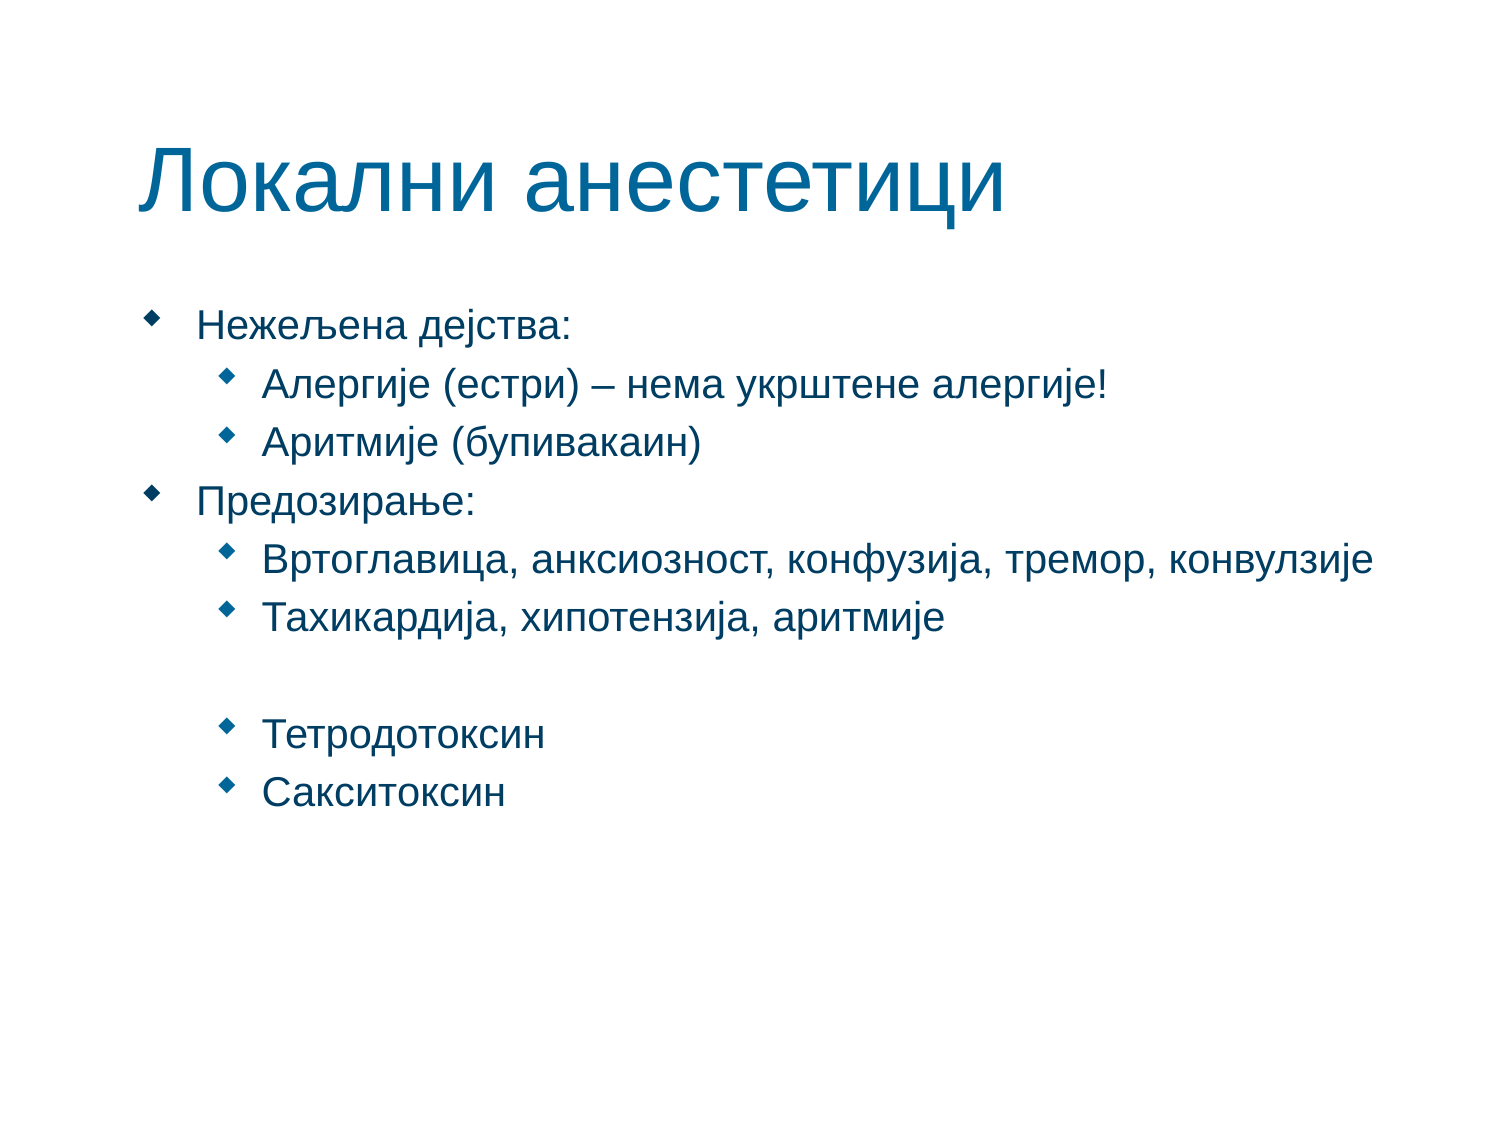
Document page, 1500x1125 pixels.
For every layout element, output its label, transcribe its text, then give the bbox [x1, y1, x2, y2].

list Нежељена дејства: Алергије (естри) – нема укрштене алергије! Аритмије (бупивакаин) Предозирање: Вртоглавица, анксиозност, конфузија, тремор, конвулзије Тахикардија, хипотензија, аритмије Тетродотоксин Сакситоксин [124, 290, 1400, 1026]
title Локални анестетици [123, 49, 1400, 238]
